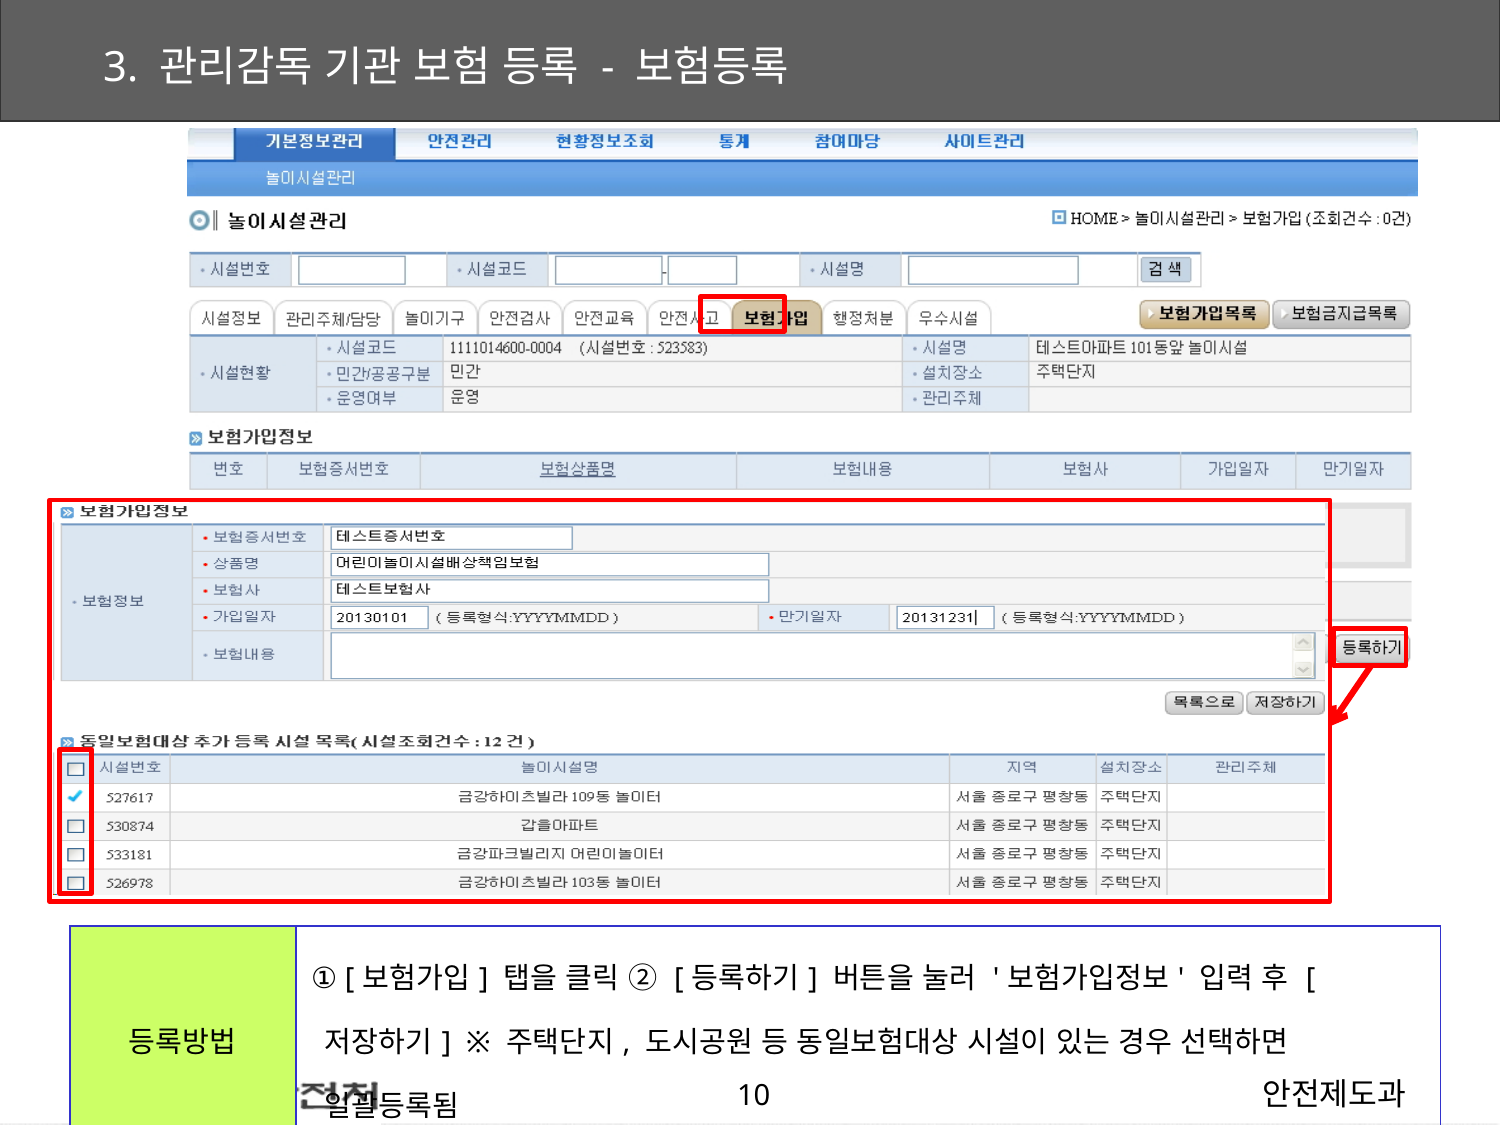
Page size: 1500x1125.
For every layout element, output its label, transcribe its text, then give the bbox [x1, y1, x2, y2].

picture [53, 127, 1419, 895]
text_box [1329, 674, 1381, 718]
text_box [1324, 726, 1330, 902]
text_box 3. 관리감독 기관 보험 등록 - 보험등록 [88, 7, 1384, 123]
text_box [49, 499, 180, 505]
table_header ① [보험가입] 탭을 클릭 ② [등록하기] 버튼을 눌러 '보험가입정보' 입력 후 [저장하기] ※ 주택단지, 도시공원 등 동일보험대상 시설이 있는 경우 선택하면 일괄등록됨 [297, 927, 1440, 1125]
table_header 등록방법 [71, 927, 295, 1125]
